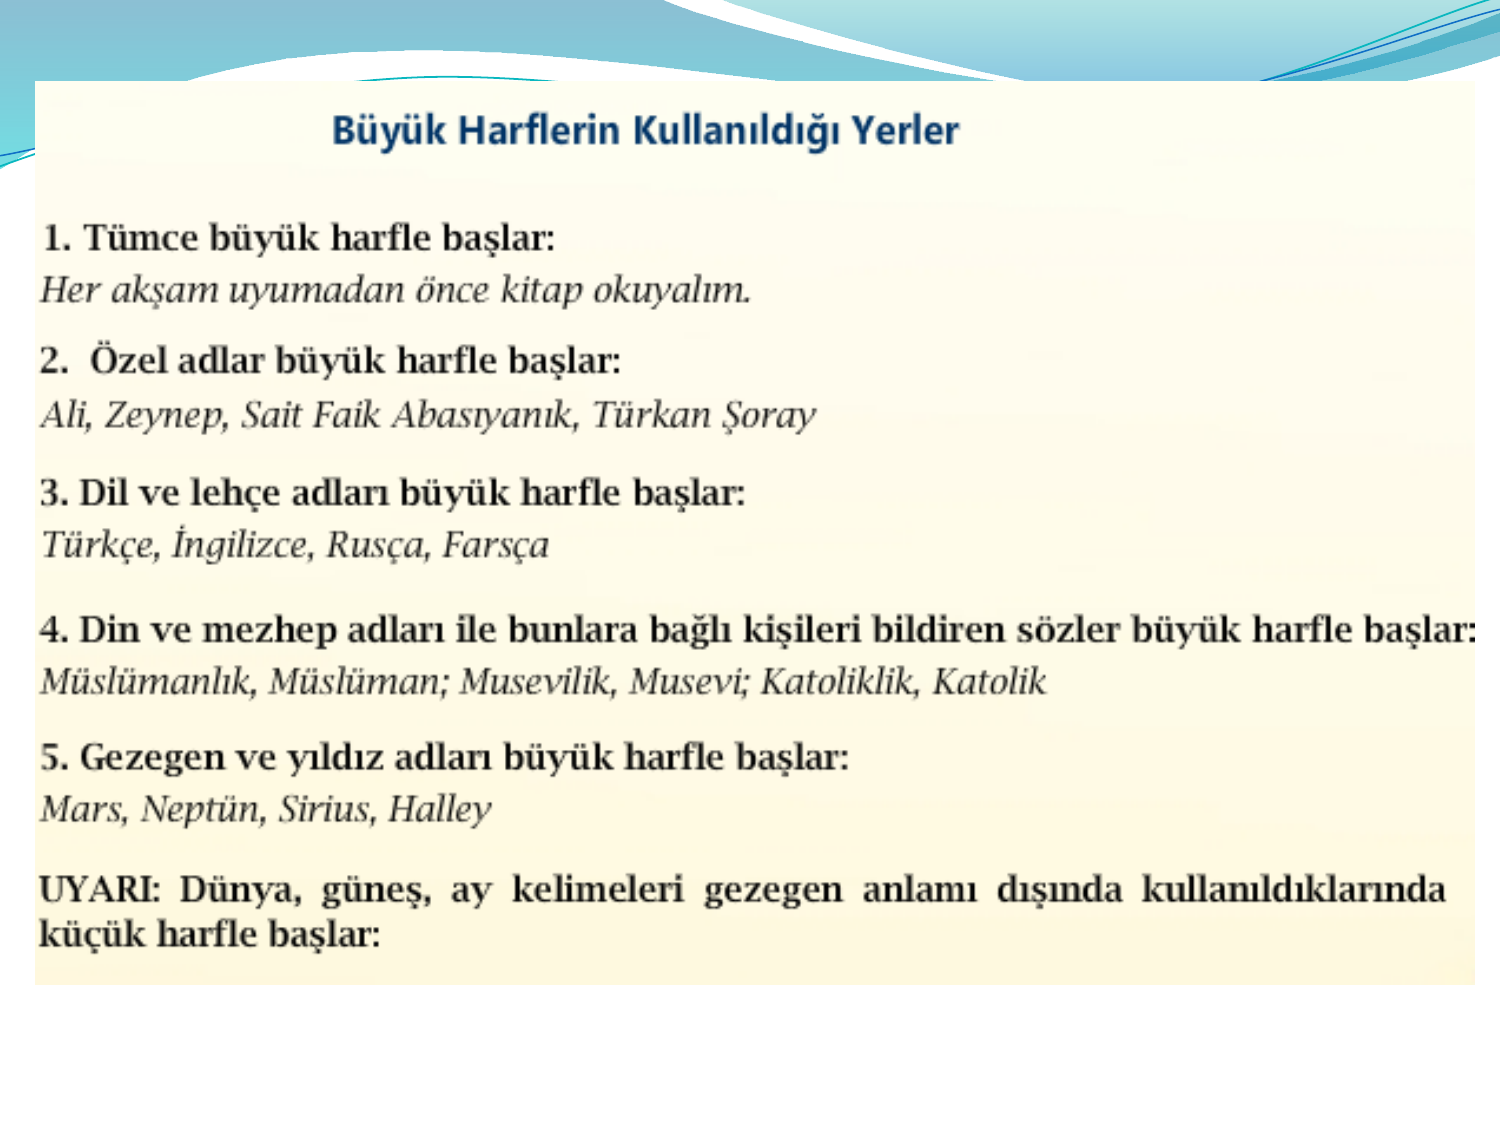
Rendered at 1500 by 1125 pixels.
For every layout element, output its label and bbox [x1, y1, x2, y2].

picture [34, 81, 1475, 985]
